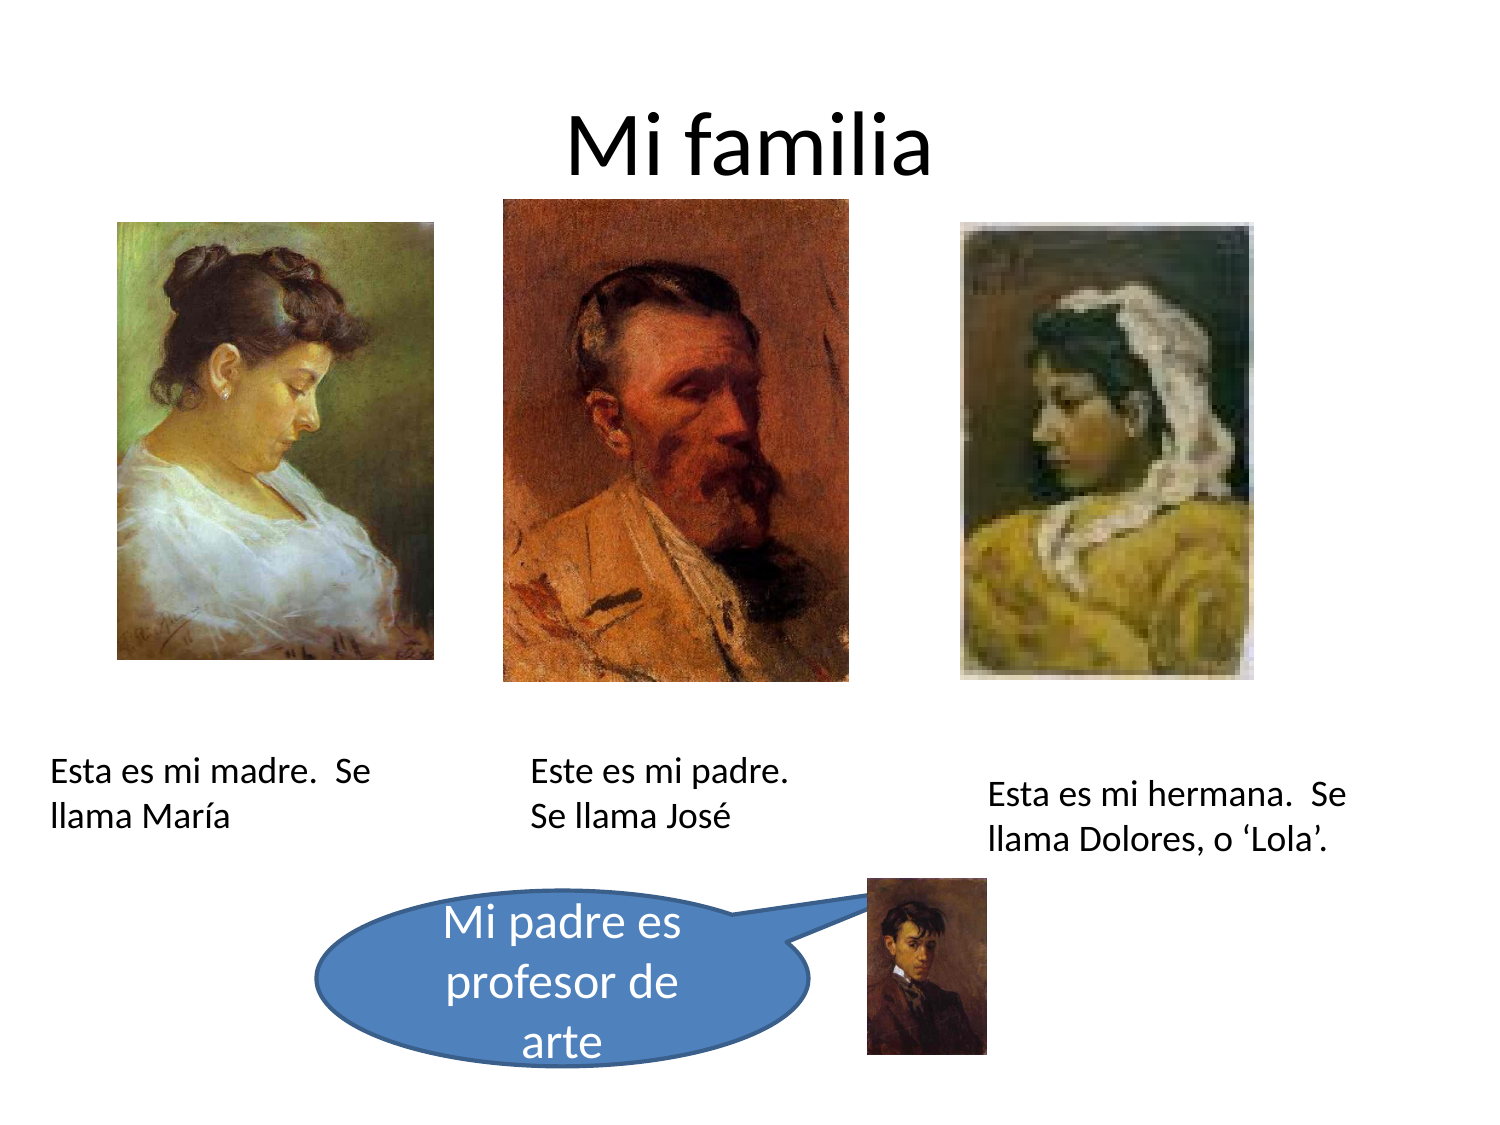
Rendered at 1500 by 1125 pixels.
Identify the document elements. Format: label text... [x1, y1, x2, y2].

text_box Mi padre es profesor de arte [314, 888, 861, 1069]
picture [960, 222, 1255, 681]
title Mi familia [74, 44, 1426, 233]
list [116, 222, 434, 660]
text_box Este es mi padre. Se llama José [515, 738, 844, 843]
text_box Esta es mi hermana. Se llama Dolores, o ‘Lola’. [972, 761, 1372, 867]
picture [503, 198, 849, 682]
text_box Esta es mi madre. Se llama María [35, 738, 446, 843]
picture [866, 878, 988, 1055]
